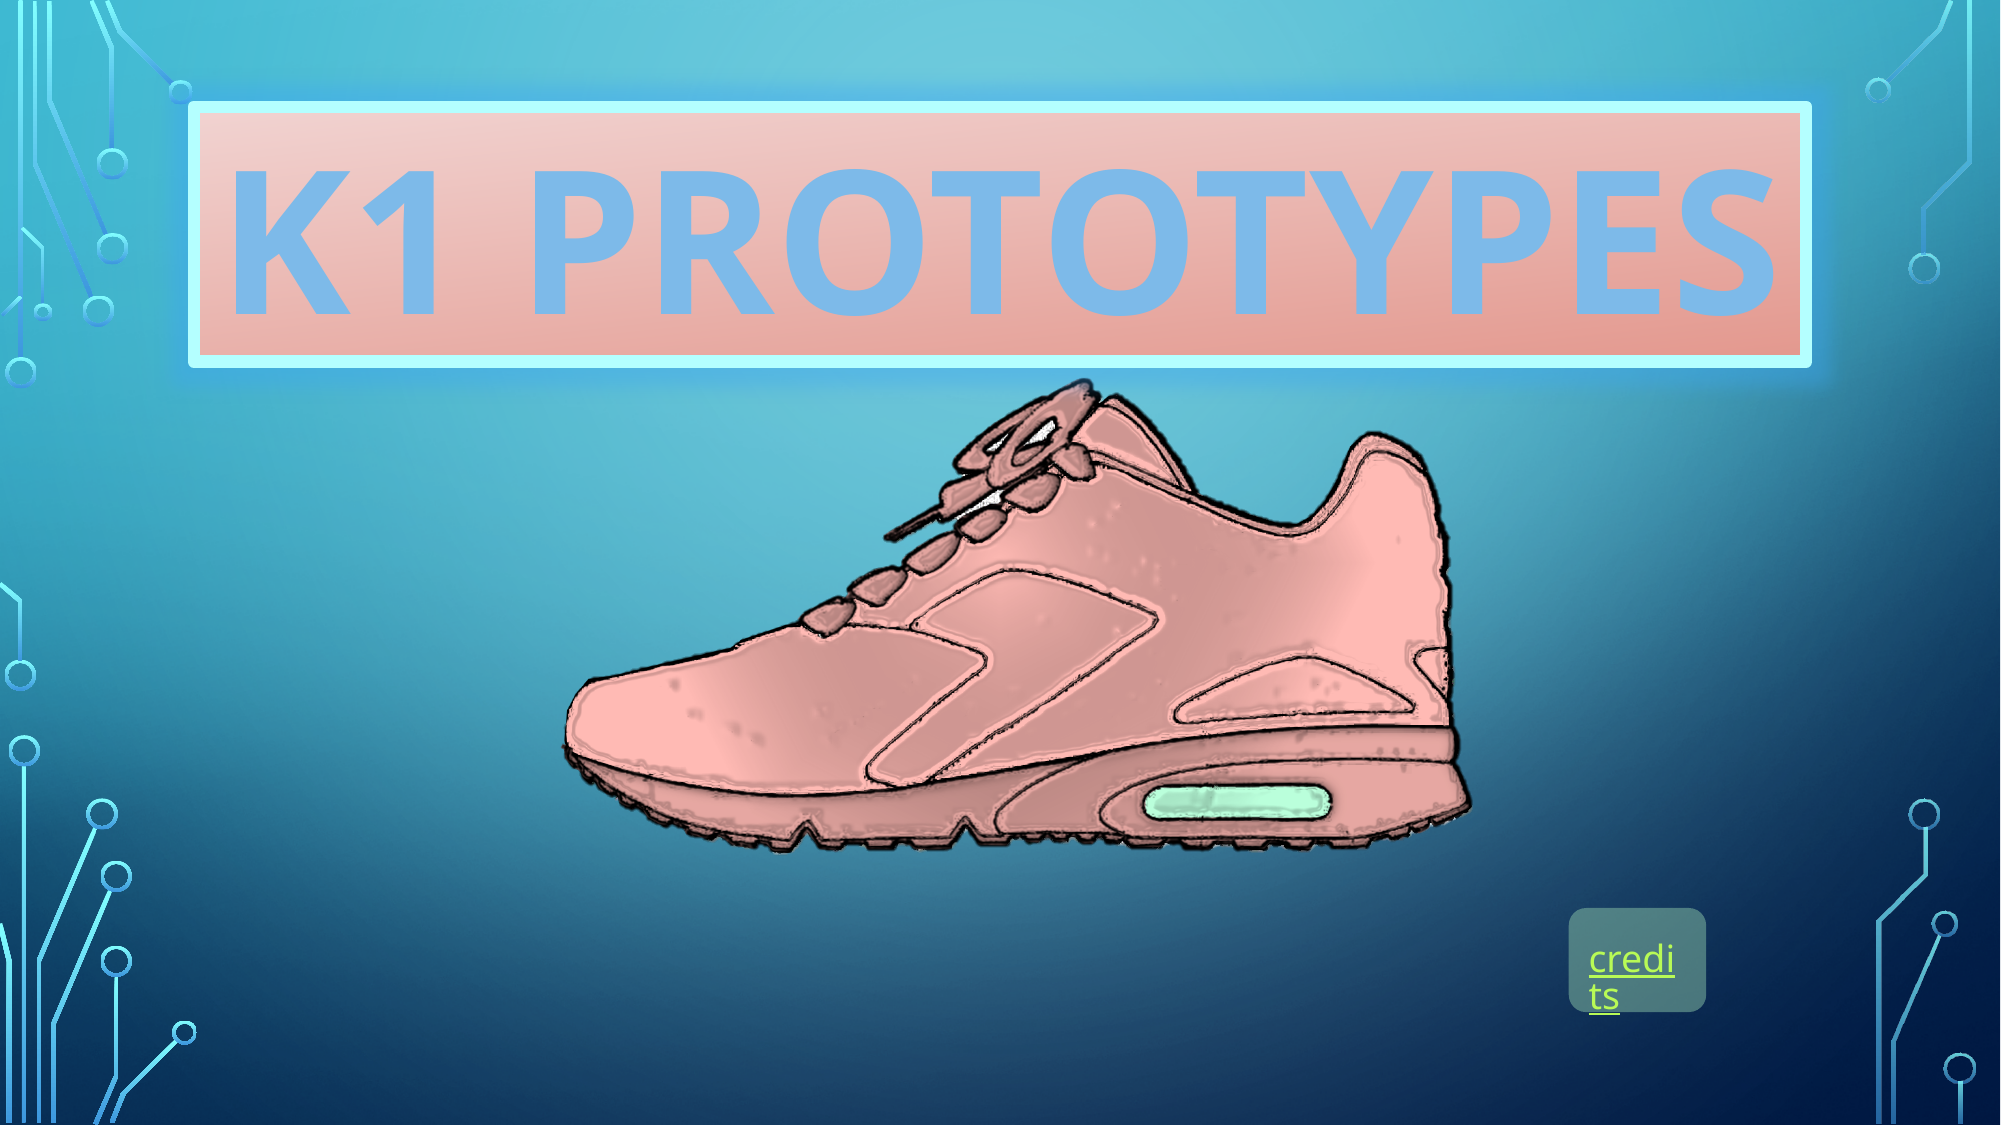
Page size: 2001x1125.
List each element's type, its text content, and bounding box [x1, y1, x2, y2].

text_box K1 PROTOTYPES [193, 106, 1807, 362]
text_box credits [1568, 907, 1707, 1013]
picture [362, 186, 1638, 939]
